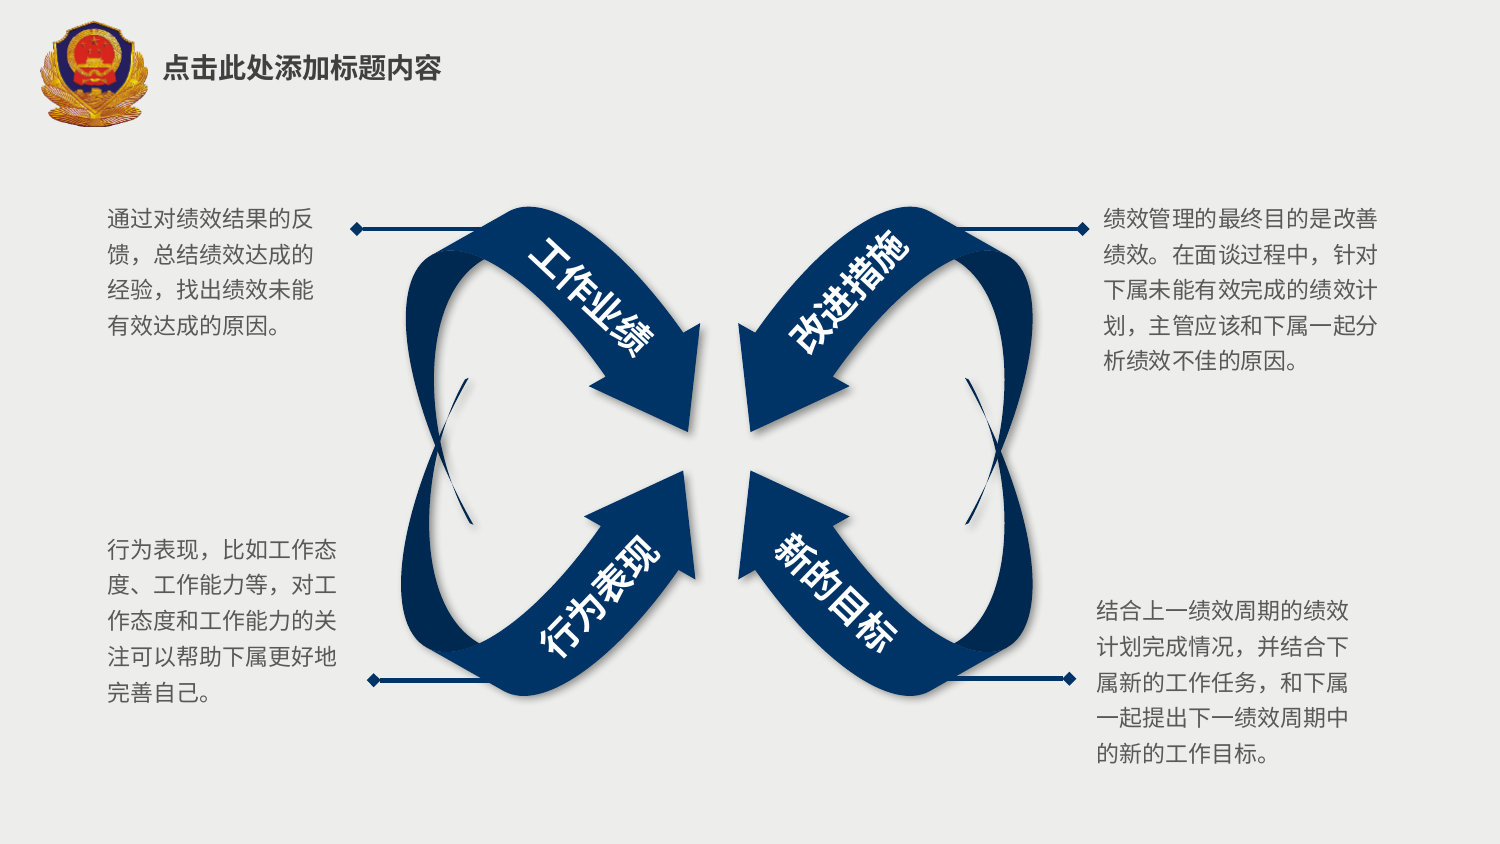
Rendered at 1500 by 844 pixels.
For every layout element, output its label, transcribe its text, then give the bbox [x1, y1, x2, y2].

text_box 点击此处添加标题内容 [148, 43, 650, 92]
text_box 行为表现，比如工作态度、工作能力等，对工作态度和工作能力的关注可以帮助下属更好地完善自己。 [93, 520, 368, 713]
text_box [390, 410, 690, 691]
picture [0, 0, 1500, 844]
text_box 结合上一绩效周期的绩效计划完成情况，并结合下属新的工作任务，和下属一起提出下一绩效周期中的新的工作目标。 [1082, 581, 1378, 774]
text_box 绩效管理的最终目的是改善绩效。在面谈过程中，针对下属未能有效完成的绩效计划，主管应该和下属一起分析绩效不佳的原因。 [1089, 189, 1400, 382]
text_box 通过对绩效结果的反馈，总结绩效达成的经验，找出绩效未能有效达成的原因。 [93, 189, 346, 346]
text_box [744, 173, 1044, 493]
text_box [395, 211, 699, 493]
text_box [744, 493, 1044, 691]
